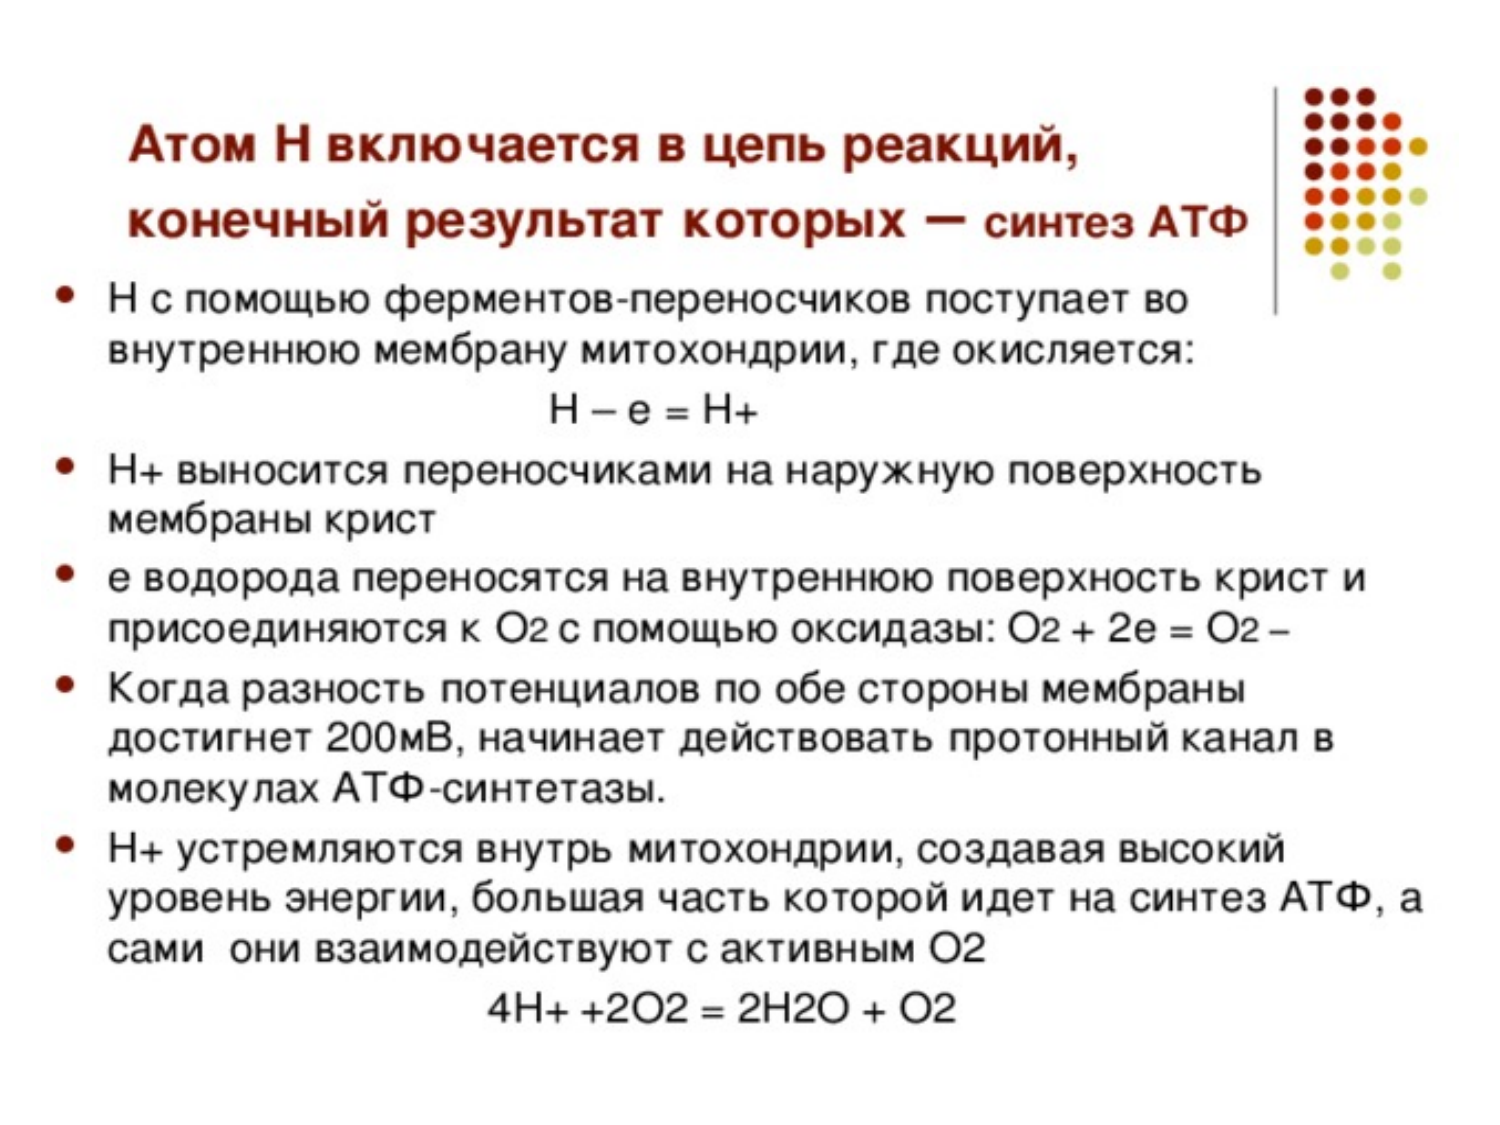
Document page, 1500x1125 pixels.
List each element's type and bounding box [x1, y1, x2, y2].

picture [41, 66, 1459, 1083]
